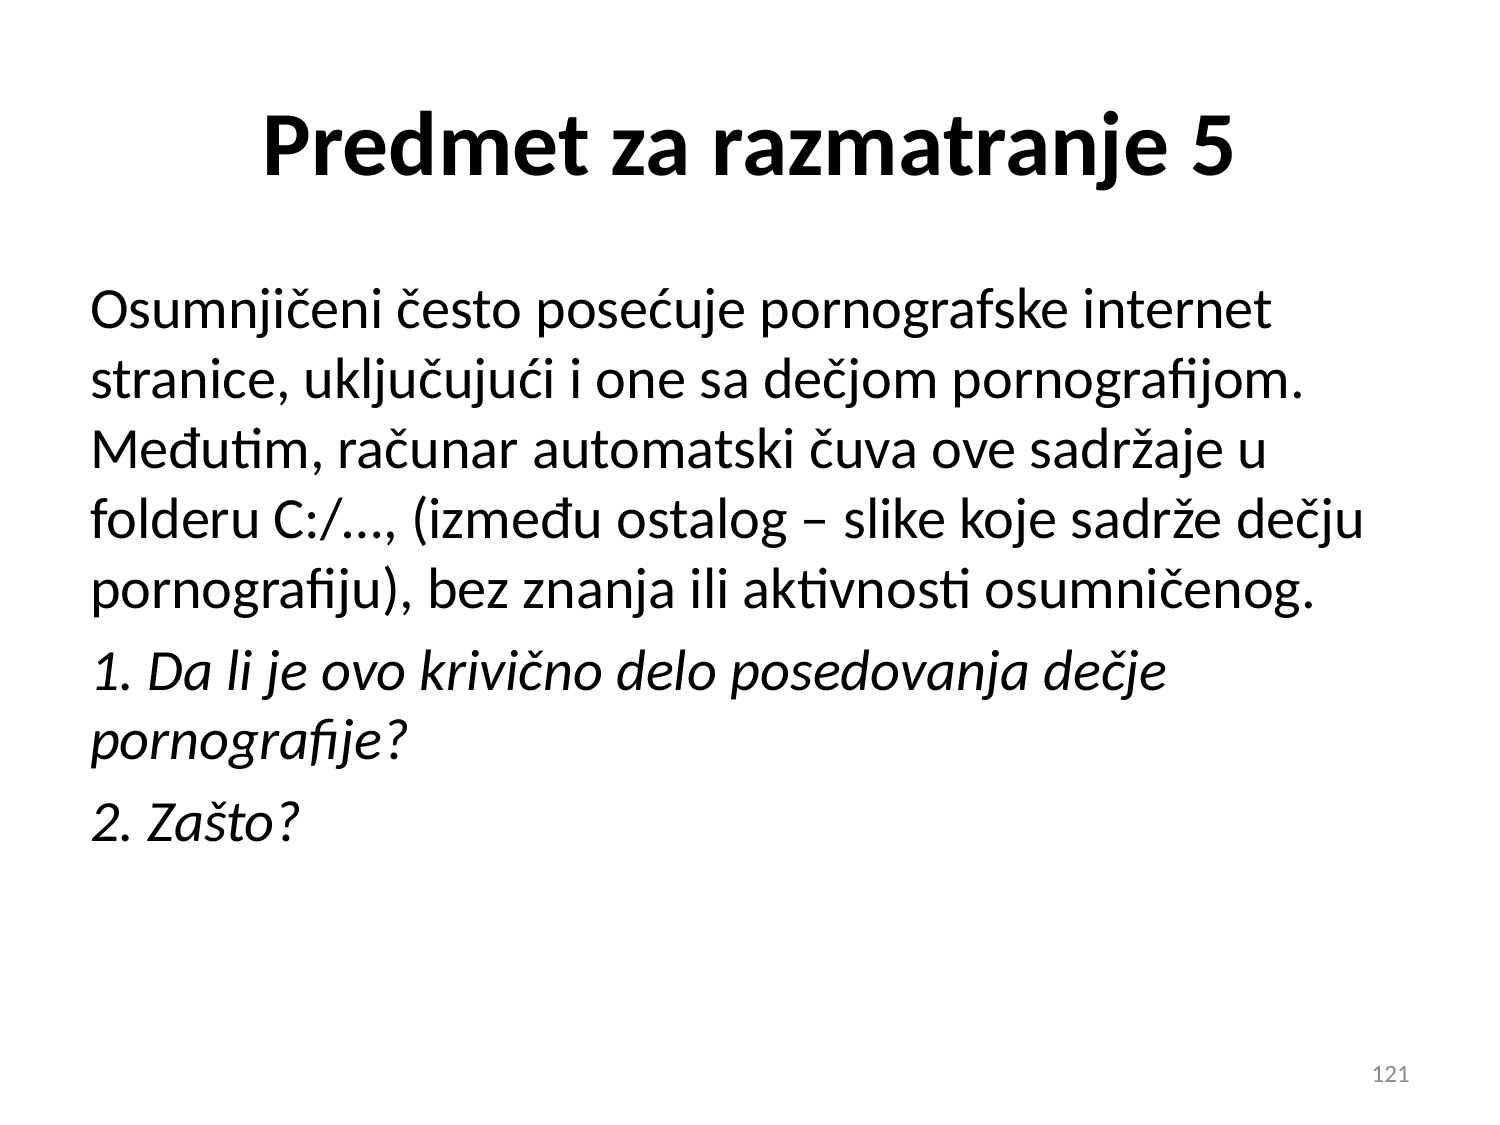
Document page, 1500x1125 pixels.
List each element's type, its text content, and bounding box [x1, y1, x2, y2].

title Predmet za razmatranje 5 [74, 44, 1426, 233]
slide_number 121 [1074, 1042, 1425, 1103]
list Osumnjičeni često posećuje pornografske internet stranice, uključujući i one sa dečjom pornografijom. Međutim, računar automatski čuva ove sadržaje u folderu C:/…, (između ostalog – slike koje sadrže dečju pornografiju), bez znanja ili aktivnosti osumničenog. Da li je ovo krivično delo posedovanja dečje pornografije? 2. Zašto? [74, 262, 1426, 1006]
